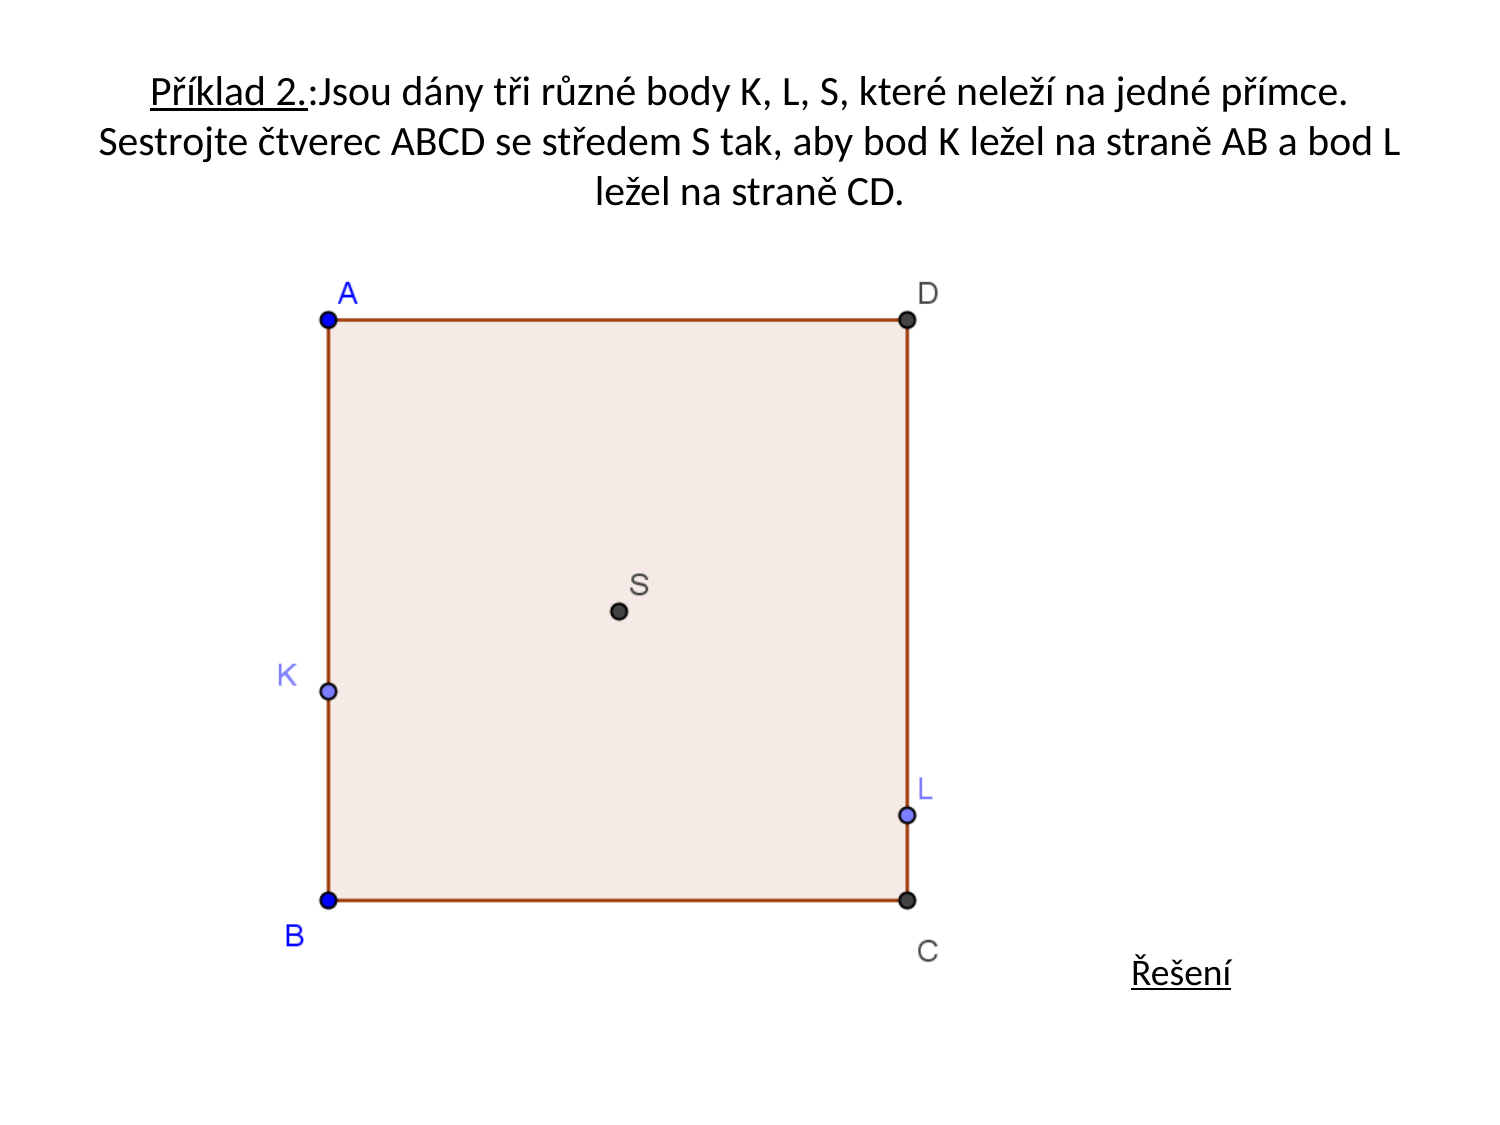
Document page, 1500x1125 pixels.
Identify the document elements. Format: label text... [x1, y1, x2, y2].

title Příklad 2.:Jsou dány tři různé body K, L, S, které neleží na jedné přímce. Sestrojte čtverec ABCD se středem S tak, aby bod K ležel na straně AB a bod L ležel na straně CD. [74, 44, 1426, 233]
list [170, 255, 1038, 998]
text_box Řešení [1116, 940, 1388, 1001]
